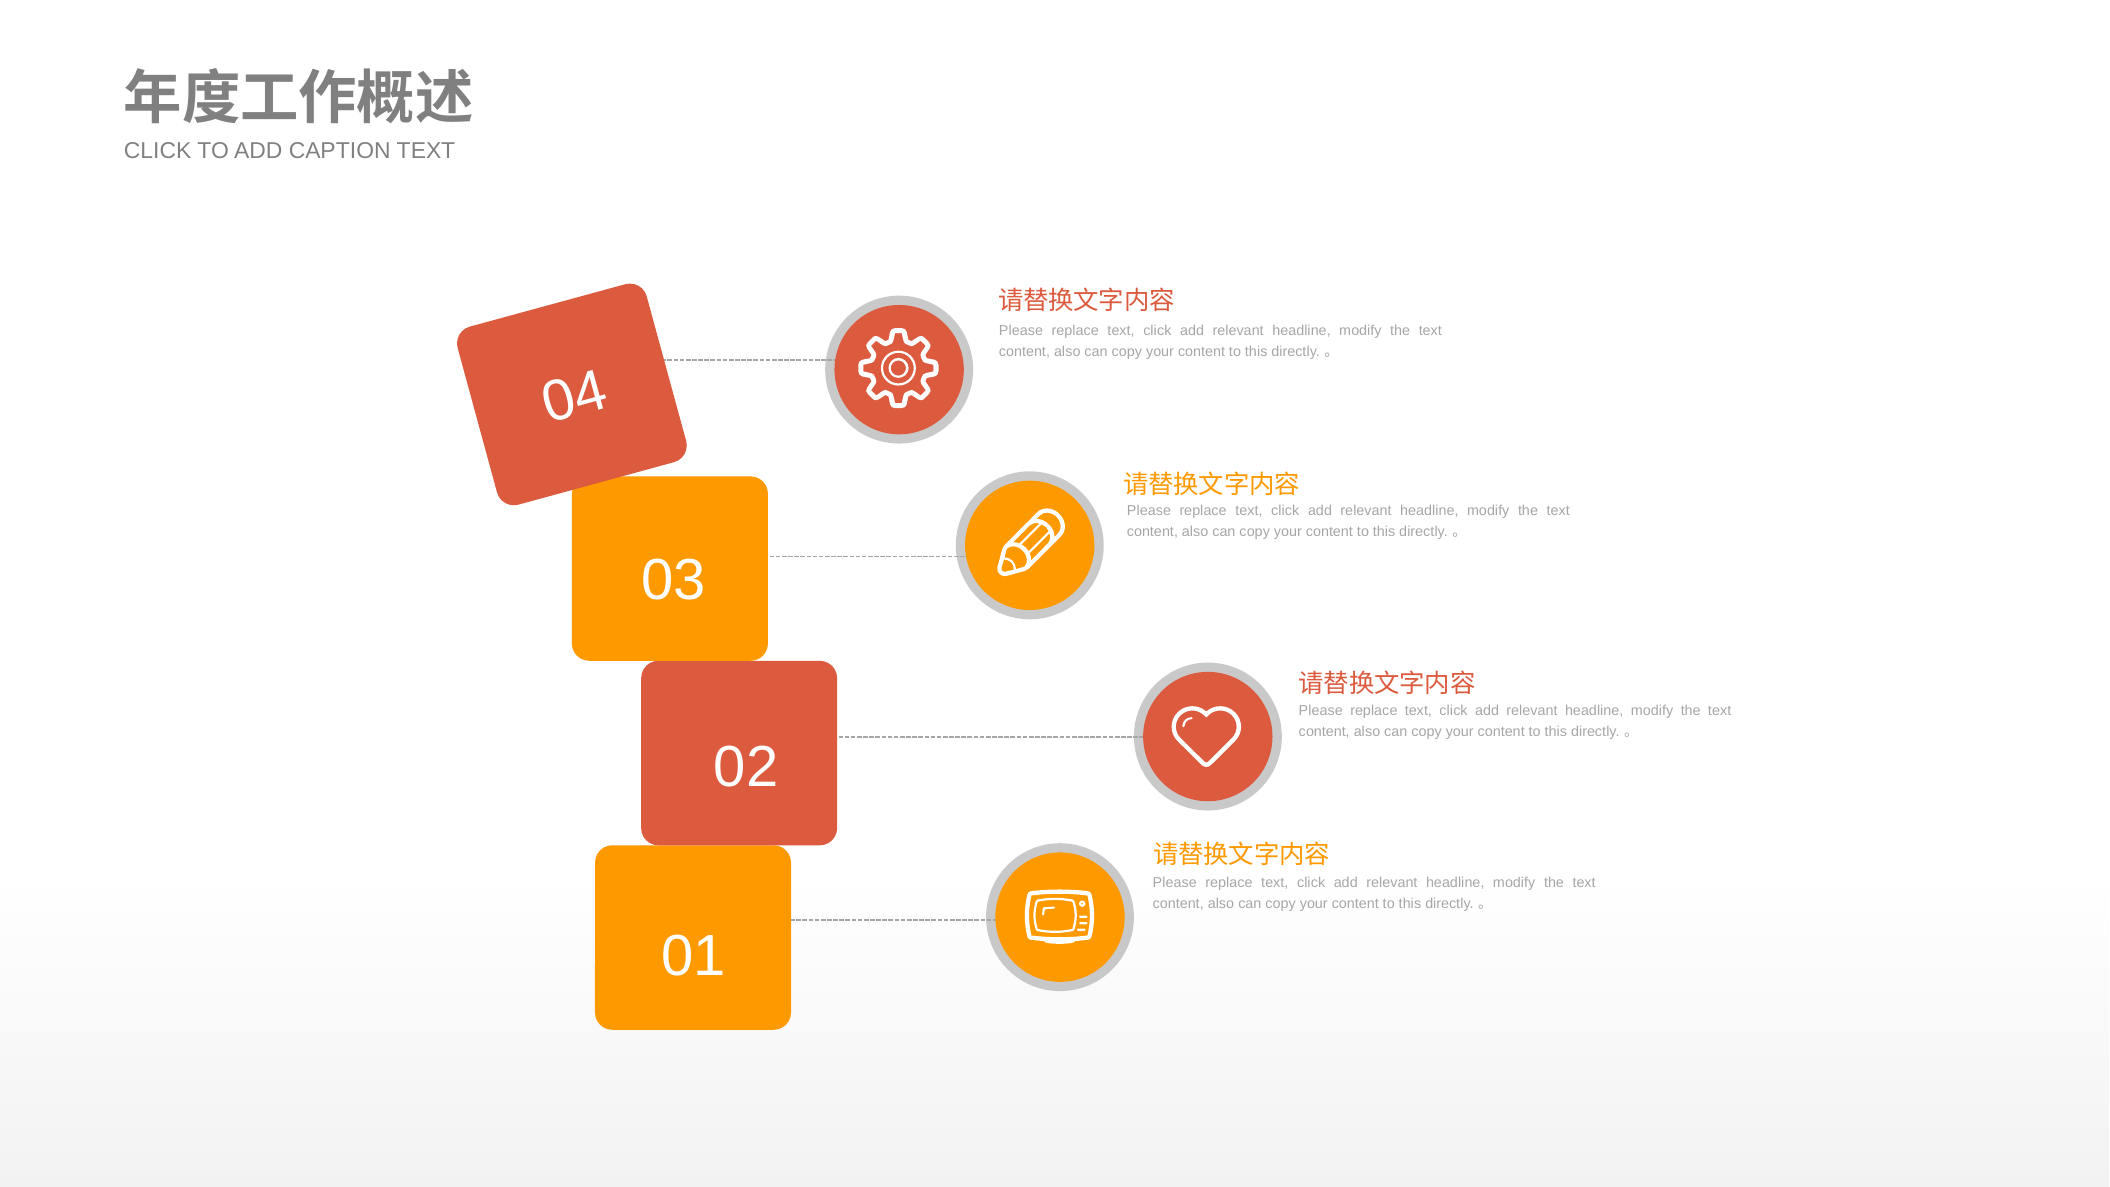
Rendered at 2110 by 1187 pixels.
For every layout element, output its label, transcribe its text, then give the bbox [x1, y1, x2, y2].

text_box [641, 660, 838, 846]
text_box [1169, 704, 1244, 768]
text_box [571, 476, 768, 661]
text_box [858, 328, 939, 409]
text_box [955, 471, 1104, 620]
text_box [825, 295, 974, 444]
text_box Please replace text, click add relevant headline, modify the text content, also can copy your content to this directly.。 [1298, 697, 1733, 740]
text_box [1133, 662, 1282, 811]
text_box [473, 302, 670, 487]
text_box 请替换文字内容 [1298, 660, 1589, 697]
text_box Please replace text, click add relevant headline, modify the text content, also can copy your content to this directly.。 [1152, 870, 1597, 912]
text_box Please replace text, click add relevant headline, modify the text content, also can copy your content to this directly.。 [998, 317, 1444, 360]
text_box 请替换文字内容 [998, 278, 1289, 316]
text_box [986, 843, 1134, 992]
text_box CLICK TO ADD CAPTION TEXT [123, 135, 503, 163]
text_box 年度工作概述 [123, 60, 503, 131]
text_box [1023, 889, 1095, 944]
text_box Please replace text, click add relevant headline, modify the text content, also can copy your content to this directly.。 [1126, 497, 1571, 540]
text_box 请替换文字内容 [1153, 831, 1444, 869]
text_box 请替换文字内容 [1123, 461, 1414, 499]
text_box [595, 845, 792, 1030]
